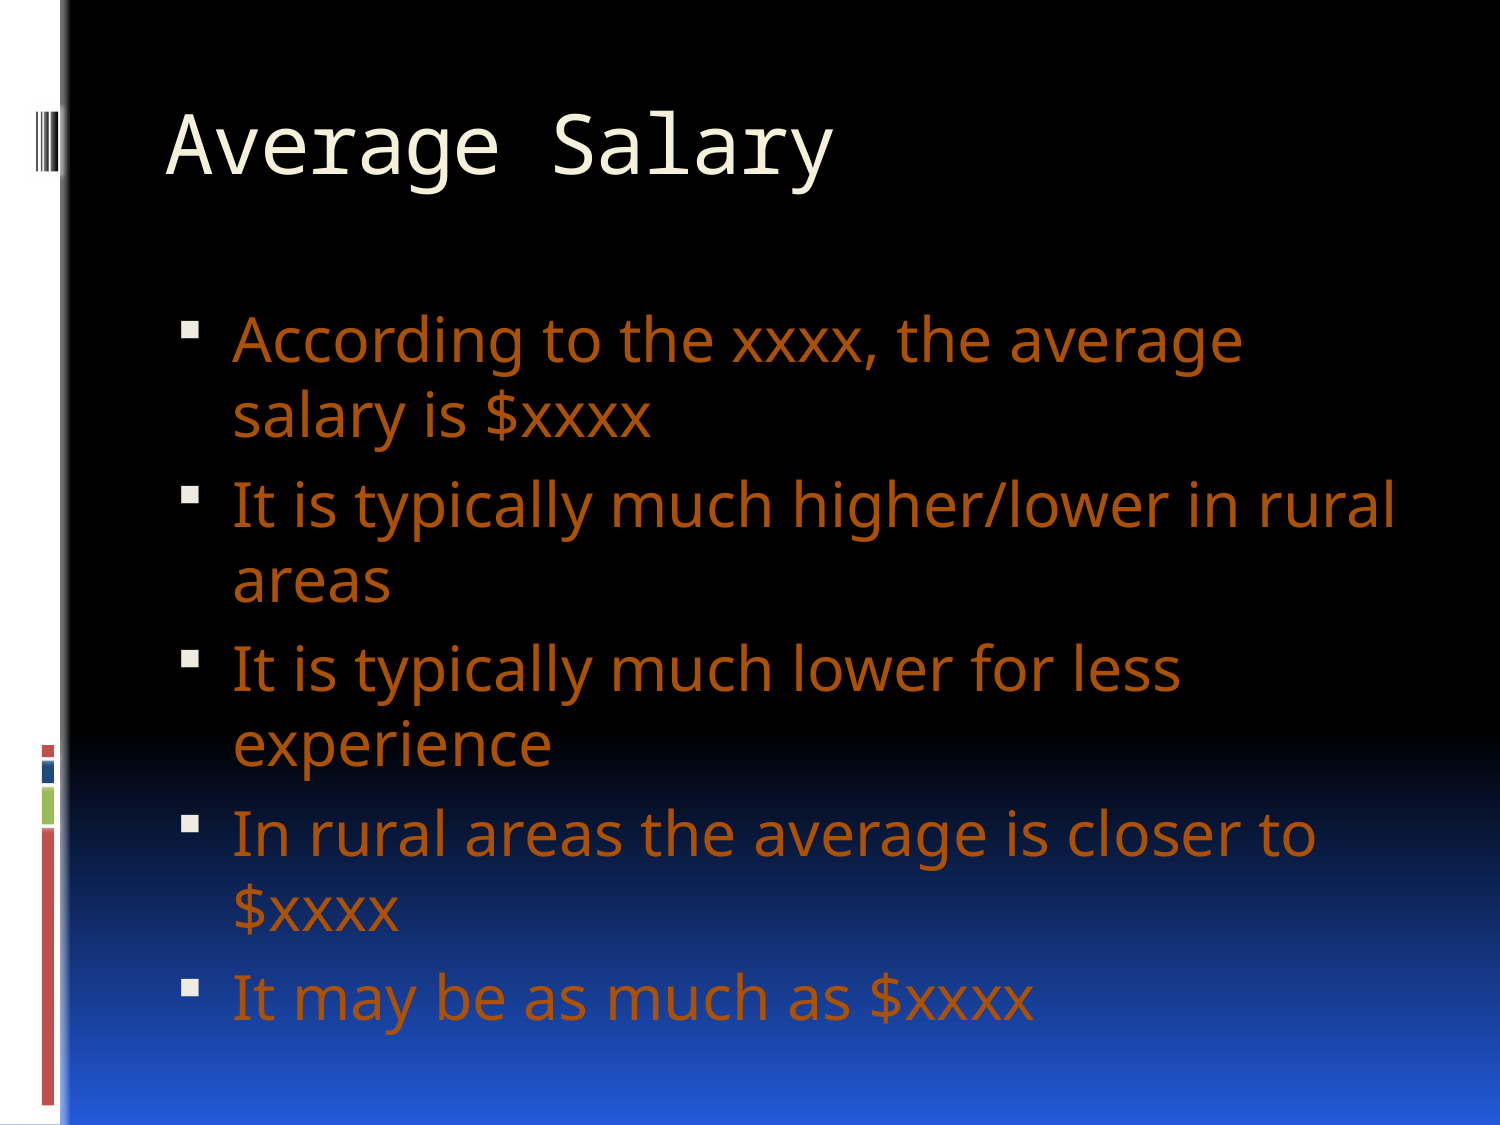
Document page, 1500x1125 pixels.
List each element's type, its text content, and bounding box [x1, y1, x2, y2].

list According to the xxxx, the average salary is $xxxx It is typically much higher/lower in rural areas It is typically much lower for less experience In rural areas the average is closer to $xxxx It may be as much as $xxxx [149, 292, 1426, 1043]
title Average Salary [150, 84, 1425, 235]
